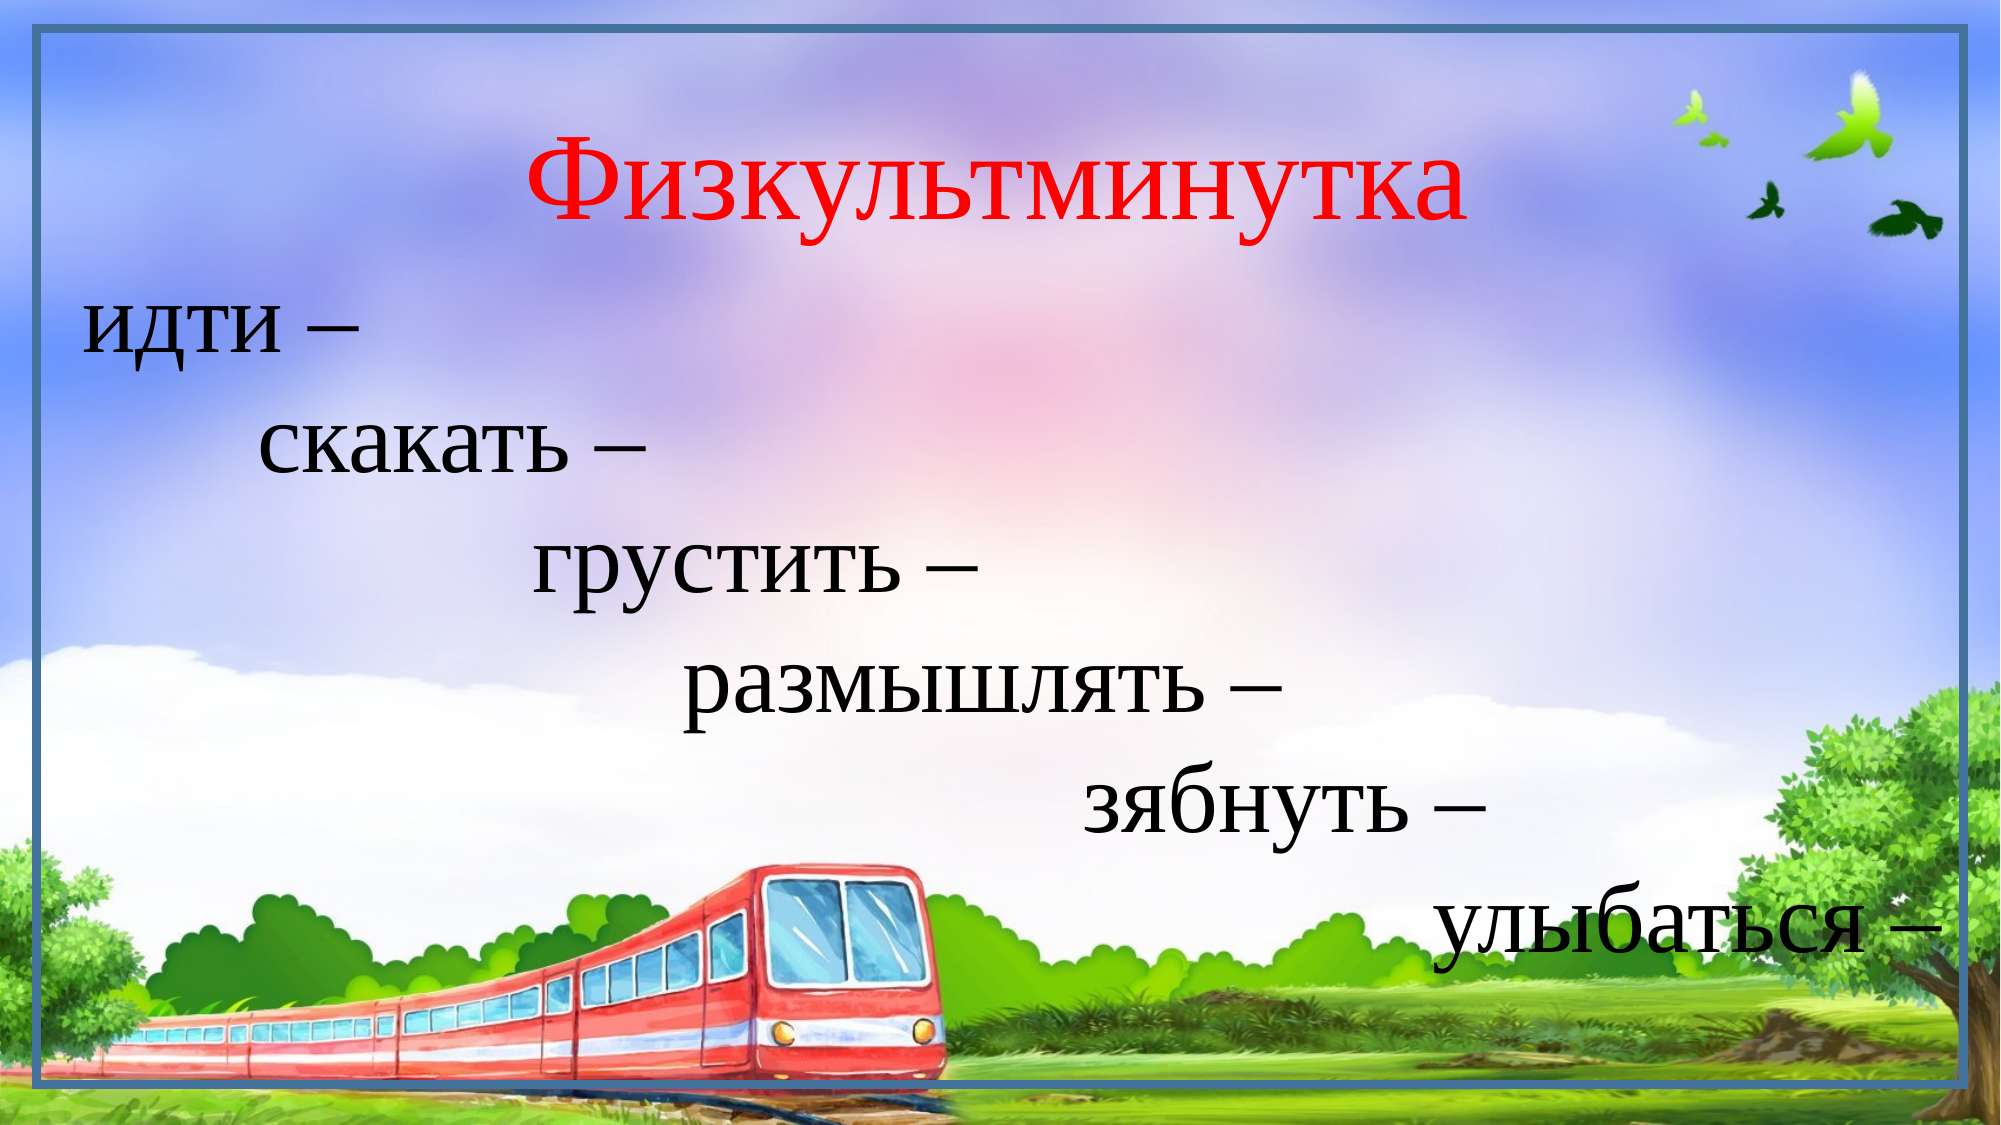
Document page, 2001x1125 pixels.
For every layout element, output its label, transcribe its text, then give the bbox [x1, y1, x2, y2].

text_box идти – скакать – грустить – размышлять – зябнуть – улыбаться – [67, 245, 1964, 980]
text_box [36, 27, 1964, 1086]
picture [0, 0, 2001, 1125]
text_box Физкультминутка [509, 87, 1650, 245]
